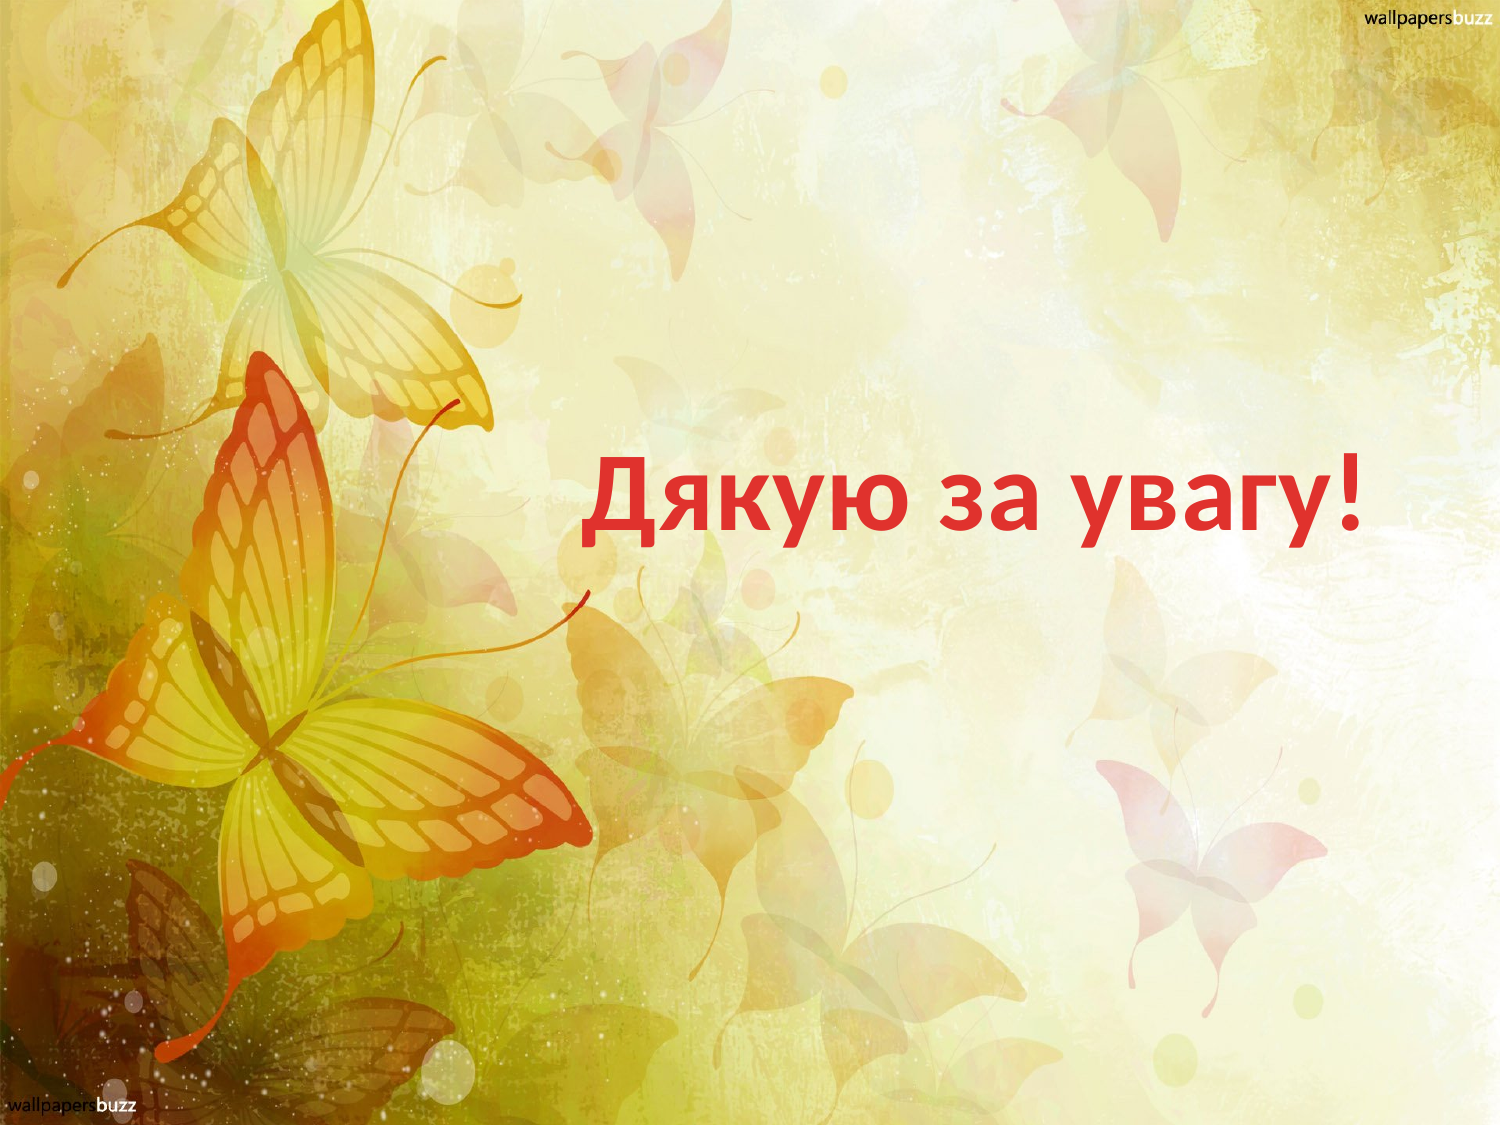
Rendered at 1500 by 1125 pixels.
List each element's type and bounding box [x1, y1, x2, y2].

list [0, 0, 1500, 1125]
